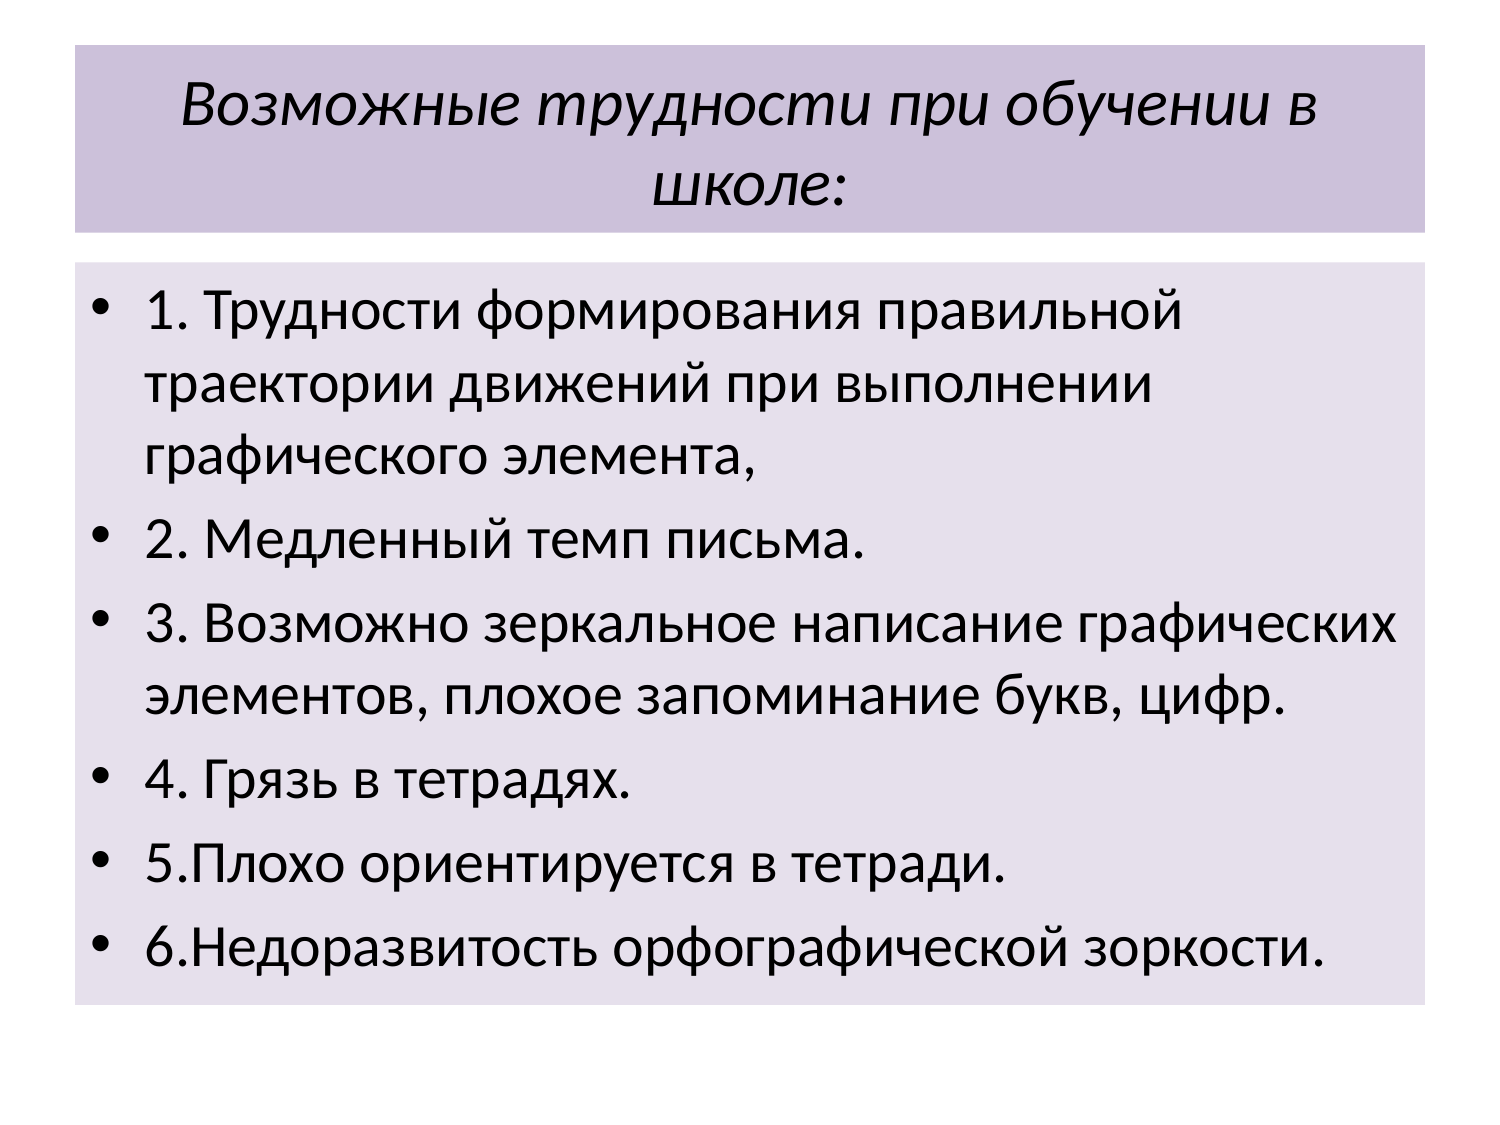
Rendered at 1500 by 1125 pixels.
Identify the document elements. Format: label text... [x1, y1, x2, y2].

title Возможные трудности при обучении в школе: [75, 45, 1425, 233]
list 1. Трудности формирования правильной траектории движений при выполнении графического элемента, 2. Медленный темп письма. 3. Возможно зеркальное написание графических элементов, плохое запоминание букв, цифр. 4. Грязь в тетрадях. 5.Плохо ориентируется в тетради. 6.Недоразвитость орфографической зоркости. [75, 262, 1425, 1005]
